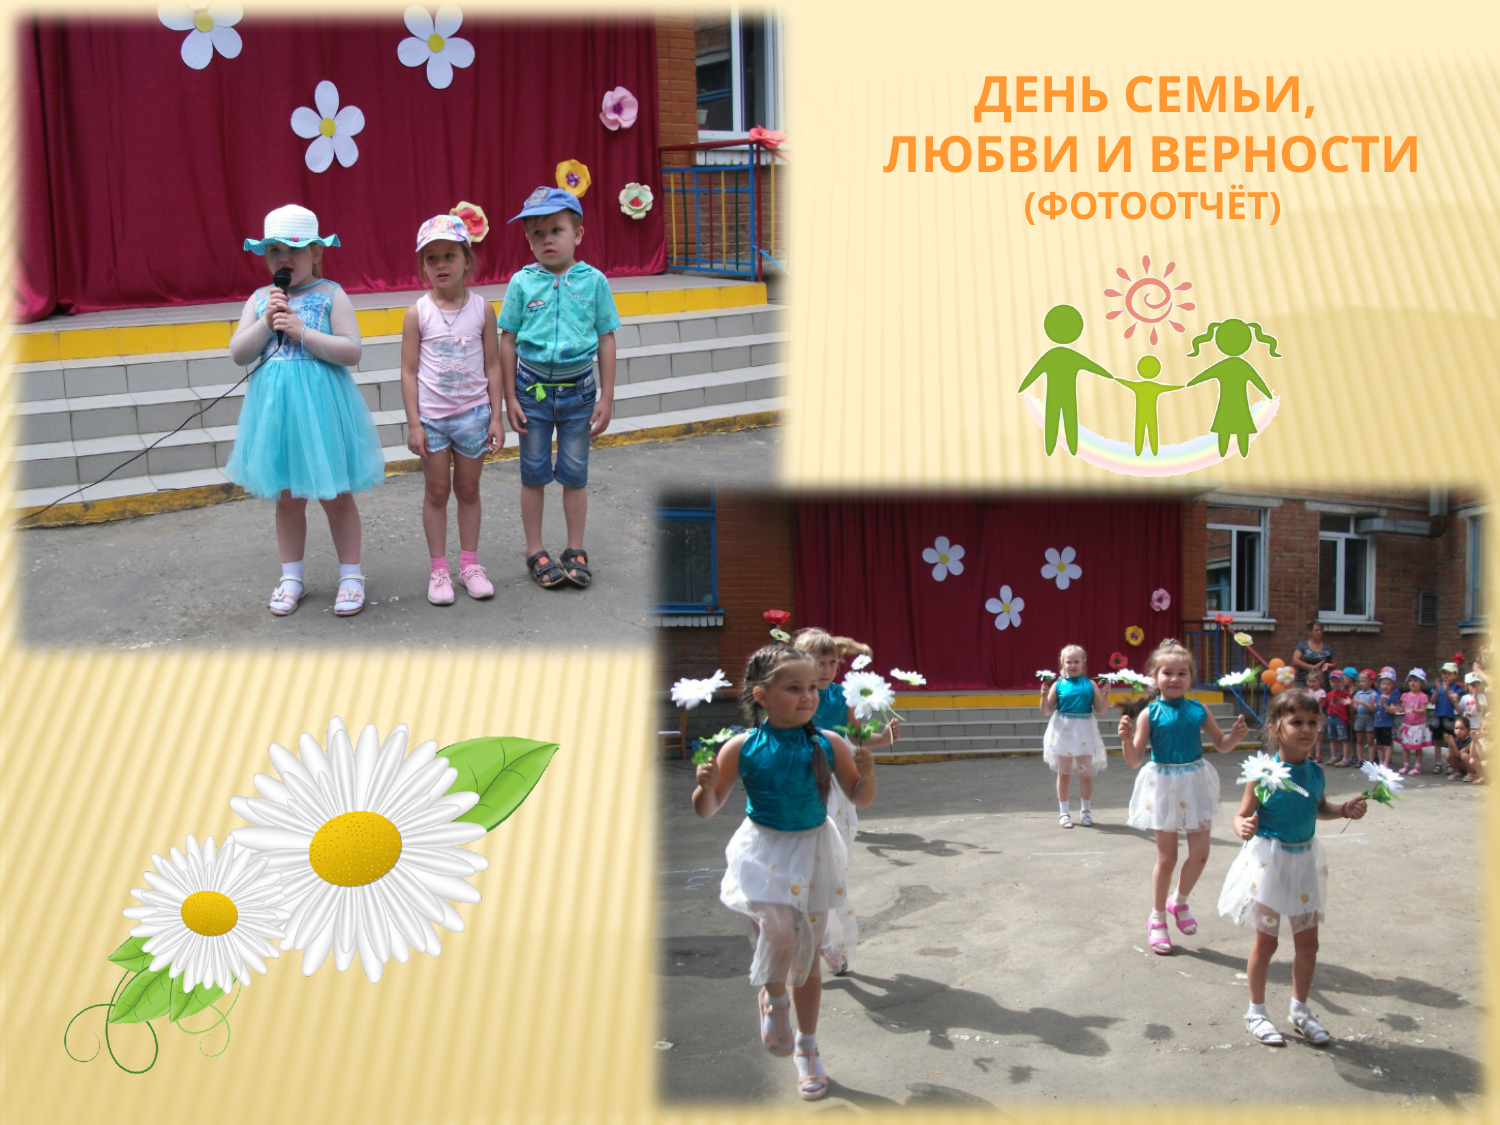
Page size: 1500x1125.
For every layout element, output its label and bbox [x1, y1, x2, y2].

text_box [0, 0, 1500, 1125]
